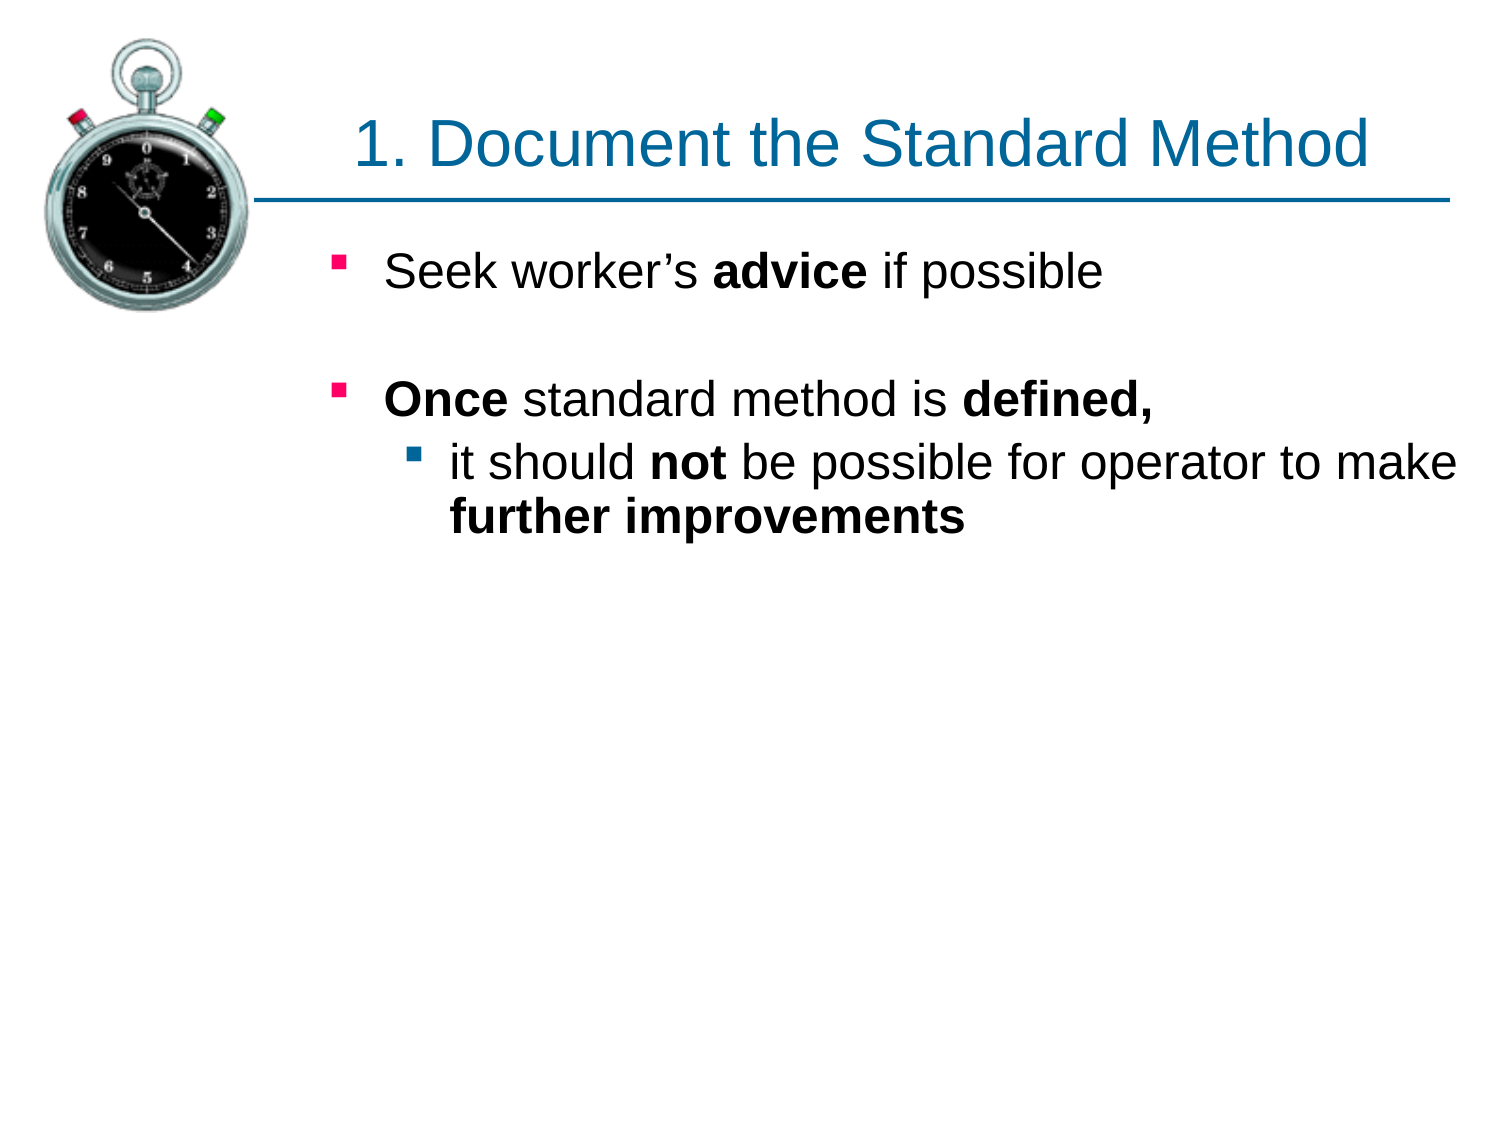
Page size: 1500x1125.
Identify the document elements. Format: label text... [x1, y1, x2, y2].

title 1. Document the Standard Method [275, 37, 1450, 188]
picture [37, 37, 254, 313]
list Seek worker’s advice if possible Once standard method is defined, it should not be possible for operator to make further improvements [312, 237, 1488, 1100]
